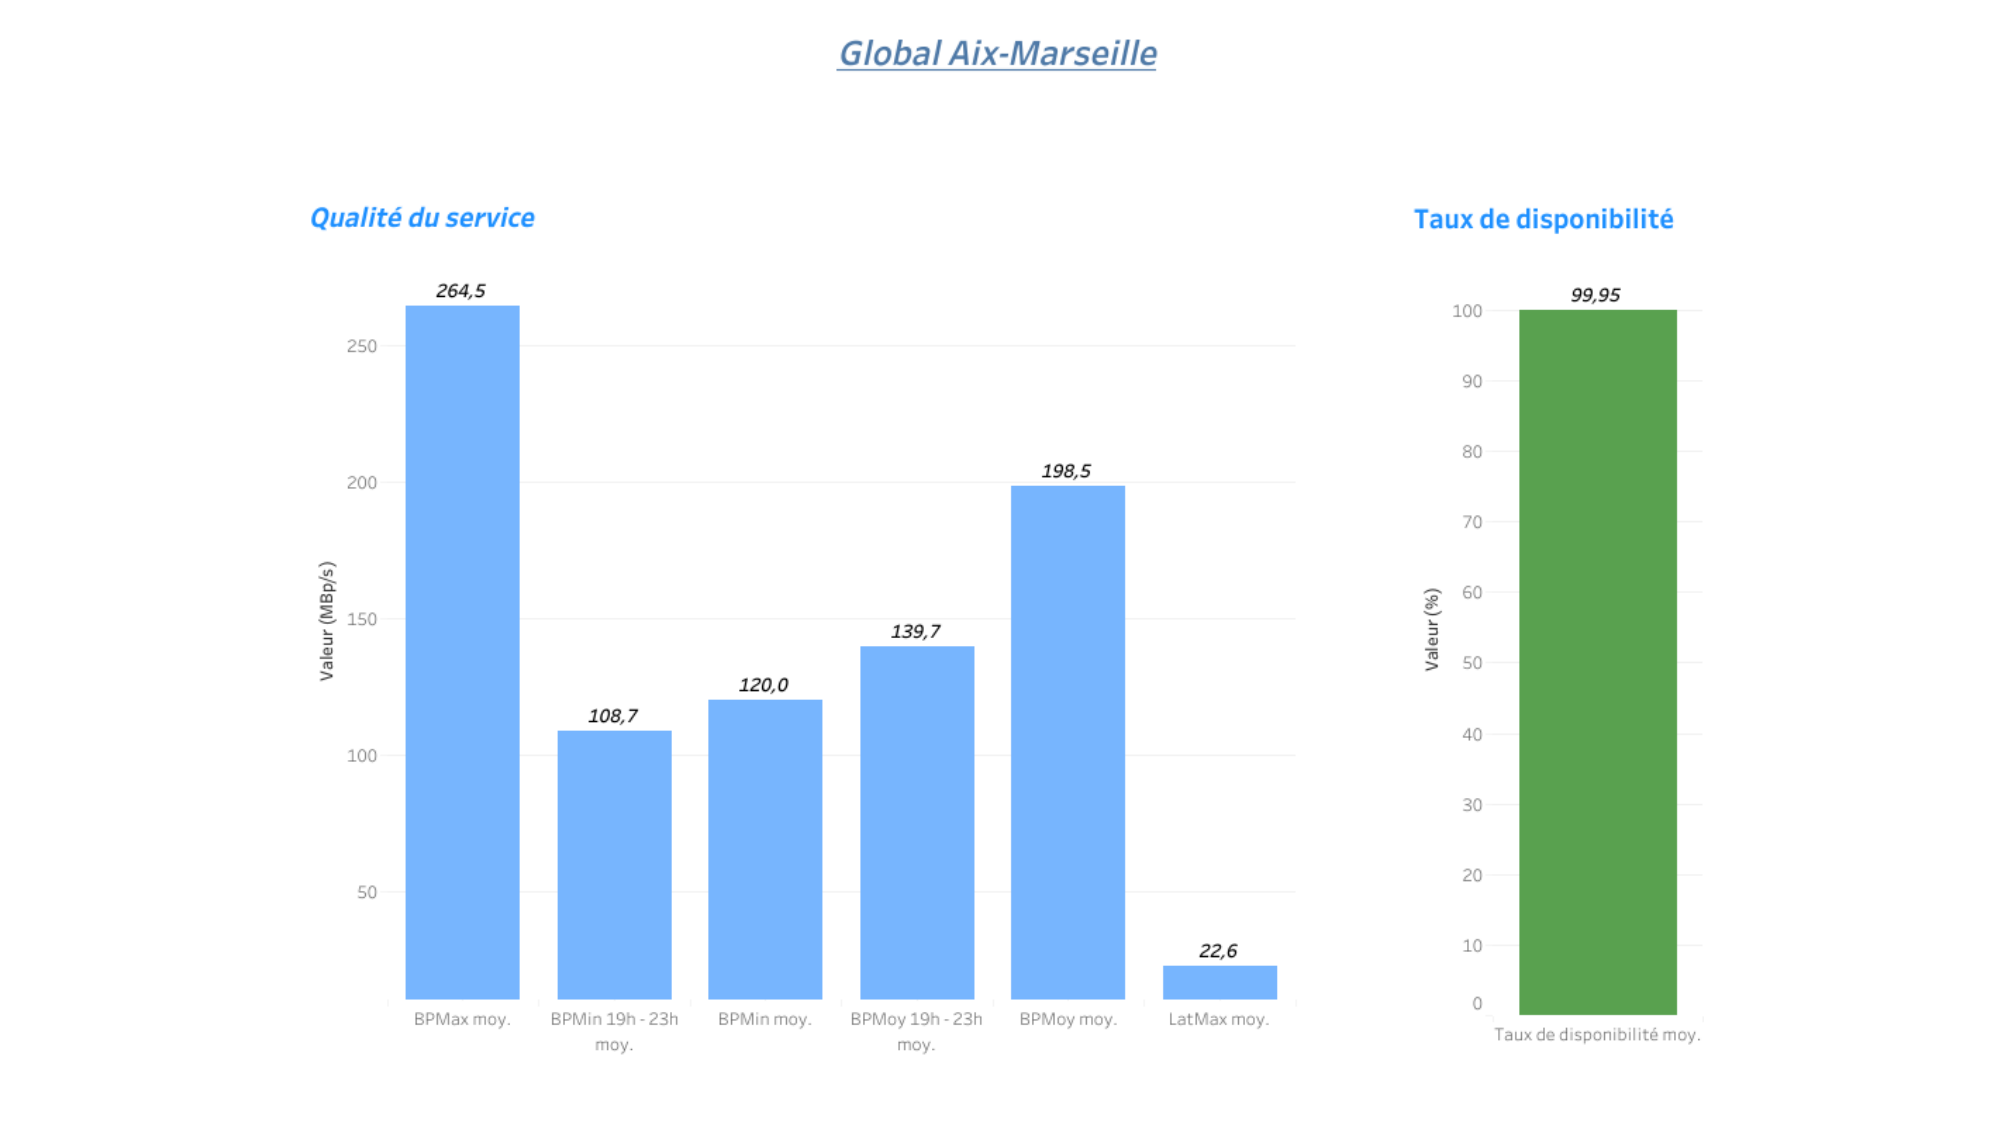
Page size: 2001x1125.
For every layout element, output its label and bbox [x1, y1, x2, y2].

picture [296, 0, 1704, 1125]
